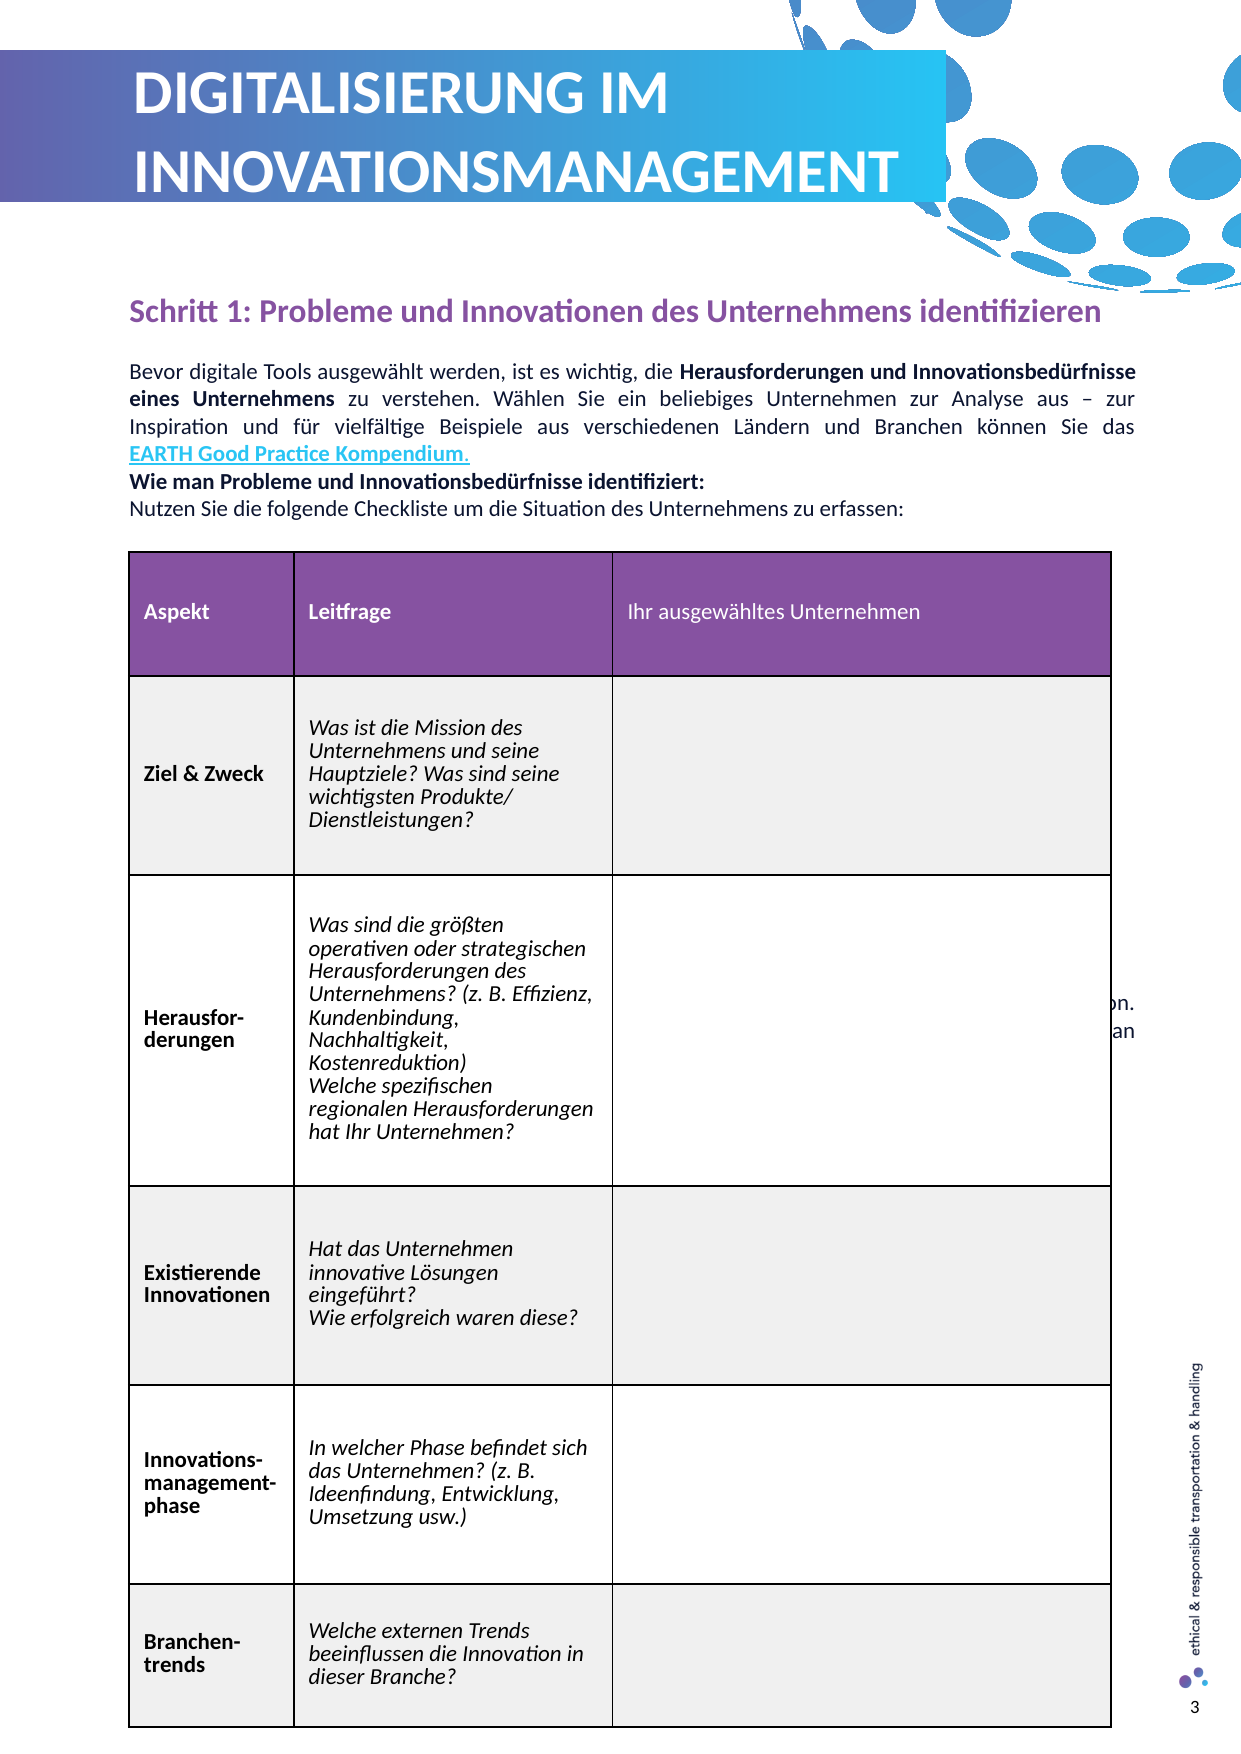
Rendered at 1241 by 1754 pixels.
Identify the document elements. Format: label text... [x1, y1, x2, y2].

text_box [1169, 142, 1241, 200]
text_box [946, 155, 951, 182]
table_cell Ziel & Zweck [130, 677, 293, 874]
table_cell Hat das Unternehmen innovative Lösungen eingeführt? Wie erfolgreich waren diese? [295, 1187, 612, 1384]
list Schritt 1: Probleme und Innovationen des Unternehmens identifizieren Bevor digitale Tools ausgewählt werden, ist es wichtig, die Herausforderungen und Innovationsbedürfnisse eines Unternehmens zu verstehen. Wählen Sie ein beliebiges Unternehmen zur Analyse aus – zur Inspiration und für vielfältige Beispiele aus verschiedenen Ländern und Branchen können Sie das EARTH Good Practice Kompendium. Wie man Probleme und Innovationsbedürfnisse identifiziert: Nutzen Sie die folgende Checkliste um die Situation des Unternehmens zu erfassen: Example: One logistics company struggles with delivery delays and is exploring AI-driven route optimisation. Meanwhile, another logistics provider is dealing with warehouse congestion and is considering an automated inventory management system to improve storage efficiency and order fulfilment. [114, 281, 1152, 1038]
table_cell Was ist die Mission des Unternehmens und seine Hauptziele? Was sind seine wichtigsten Produkte/ Dienstleistungen? [295, 677, 612, 874]
text_box [840, 39, 873, 50]
text_box [947, 226, 1001, 257]
text_box [1011, 251, 1071, 277]
table_cell [613, 876, 1110, 1185]
text_box [1067, 281, 1119, 291]
table_cell Branchen-trends [130, 1585, 293, 1726]
table_header Aspekt [130, 553, 293, 675]
text_box [1140, 289, 1190, 293]
slide_number 3 [1153, 1676, 1215, 1736]
table_cell [613, 1585, 1110, 1726]
text_box [1176, 263, 1235, 285]
text_box [914, 202, 941, 217]
text_box [948, 197, 1010, 241]
text_box [856, 0, 916, 34]
table_cell [613, 1187, 1110, 1384]
table_cell [613, 677, 1110, 874]
text_box [965, 138, 1038, 199]
text_box [1061, 145, 1139, 205]
text_box [1222, 213, 1241, 248]
text_box [1223, 55, 1241, 112]
text_box [946, 54, 972, 123]
table_cell In welcher Phase befindet sich das Unternehmen? (z. B. Ideenfindung, Entwicklung, Umsetzung usw.) [295, 1386, 612, 1583]
table_cell Existierende Innovationen [130, 1187, 293, 1384]
table_cell Innovations-management-phase [130, 1386, 293, 1583]
text_box [1123, 217, 1190, 257]
text_box [1215, 282, 1241, 290]
table_cell Welche externen Trends beeinflussen die Innovation in dieser Branche? [295, 1585, 612, 1726]
table_header Ihr ausgewähltes Unternehmen [613, 553, 1110, 675]
table_cell Herausfor-derungen [130, 876, 293, 1185]
text_box [789, 0, 827, 50]
table_header Leitfrage [295, 553, 612, 675]
table_cell [613, 1386, 1110, 1583]
list DIGITALISIERUNG IM INNOVATIONSMANAGEMENT [0, 50, 946, 202]
picture [1179, 1357, 1217, 1680]
text_box [1028, 212, 1096, 254]
table_cell Was sind die größten operativen oder strategischen Herausforderungen des Unternehmens? (z. B. Effizienz, Kundenbindung, Nachhaltigkeit, Kostenreduktion) Welche spezifischen regionalen Herausforderungen hat Ihr Unternehmen? [295, 876, 612, 1185]
text_box [1088, 264, 1151, 287]
text_box [935, 0, 1012, 37]
